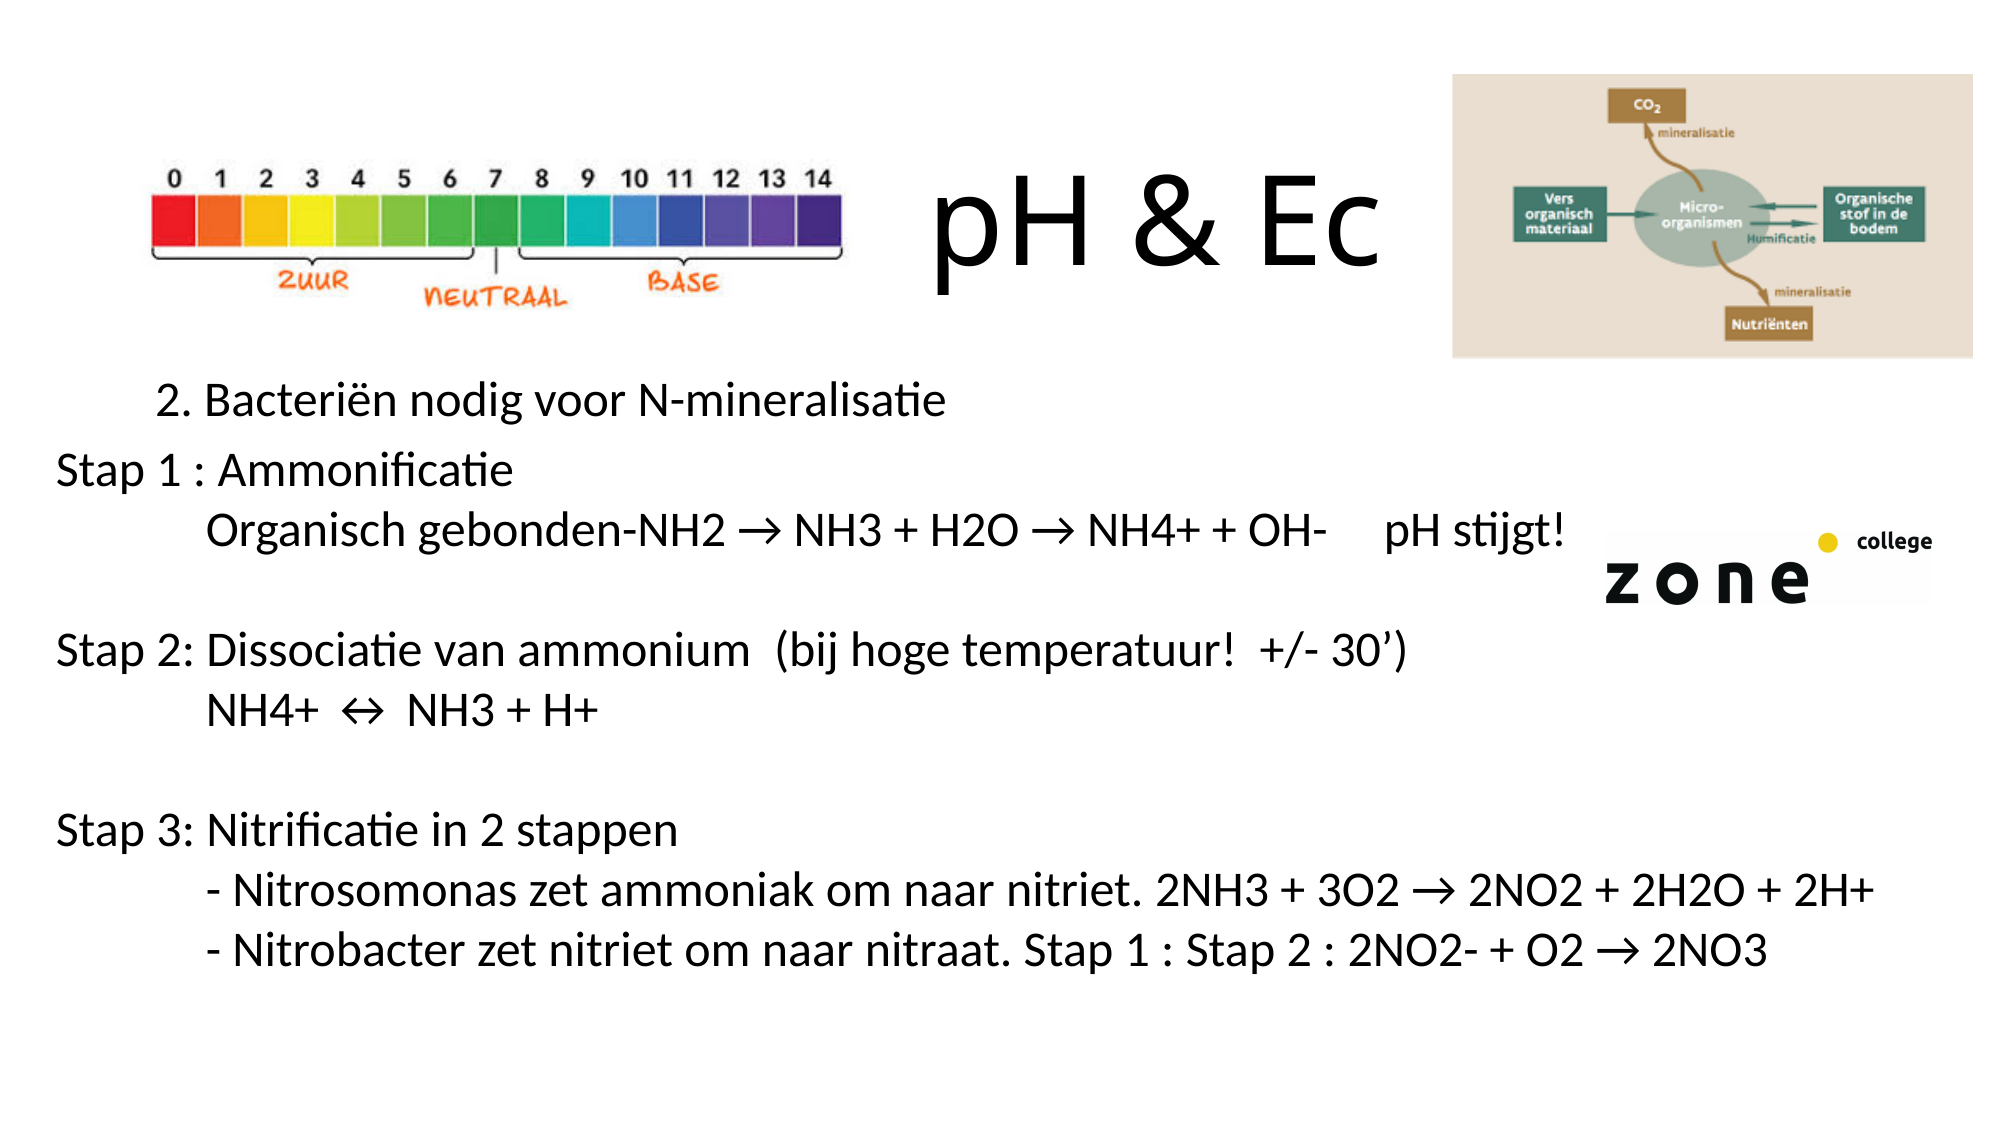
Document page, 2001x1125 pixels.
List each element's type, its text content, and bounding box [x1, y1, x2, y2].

text_box 2. Bacteriën nodig voor N-mineralisatie [140, 359, 963, 429]
picture [136, 147, 860, 318]
picture [1606, 531, 1932, 605]
picture [1451, 74, 1973, 360]
text_box pH & Ec [912, 133, 1399, 298]
text_box Stap 1 : Ammonificatie Organisch gebonden-NH2 → NH3 + H2O → NH4+ + OH- pH stijgt! Stap 2: Dissociatie van ammonium (bij hoge temperatuur! +/- 30’) NH4+ ↔ NH3 + H+ Stap 3: Nitrificatie in 2 stappen - Nitrosomonas zet ammoniak om naar nitriet. 2NH3 + 3O2 → 2NO2 + 2H2O + 2H+ - Nitrobacter zet nitriet om naar nitraat. Stap 1 : Stap 2 : 2NO2- + O2 → 2NO3 [41, 429, 1959, 1045]
